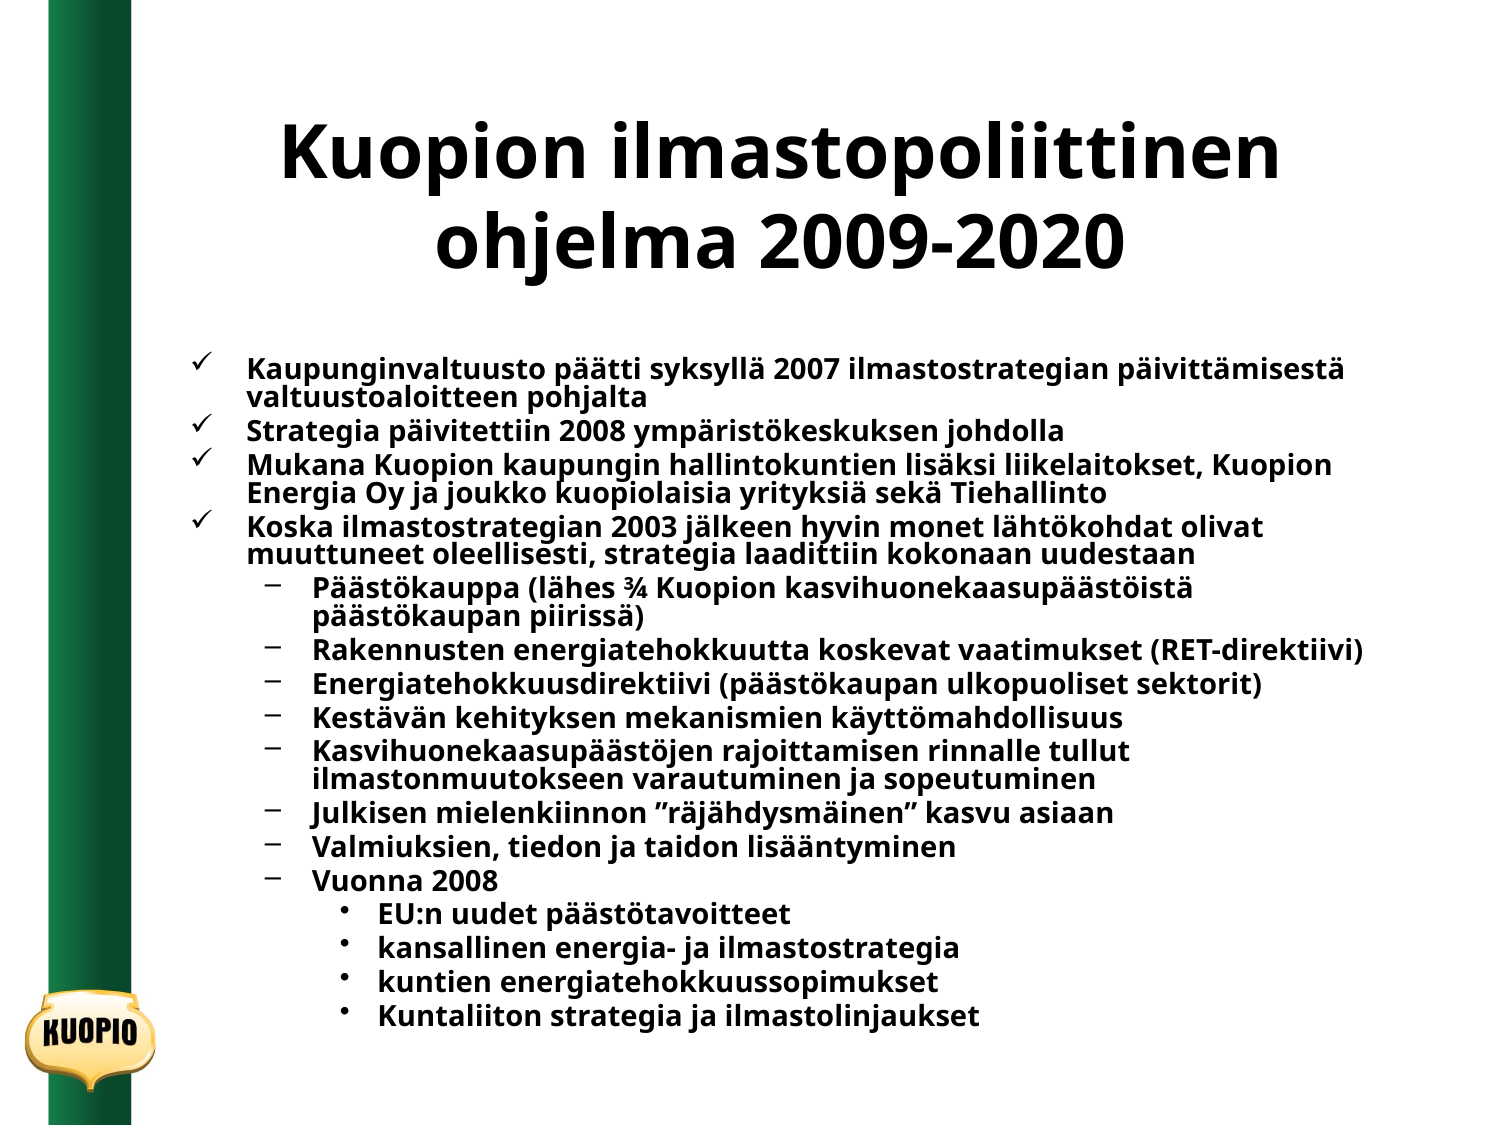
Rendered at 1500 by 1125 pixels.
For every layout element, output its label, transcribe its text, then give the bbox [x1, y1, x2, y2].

picture [24, 0, 156, 1125]
title Kuopion ilmastopoliittinen ohjelma 2009-2020 [174, 99, 1388, 288]
list Kaupunginvaltuusto päätti syksyllä 2007 ilmastostrategian päivittämisestä valtuustoaloitteen pohjalta Strategia päivitettiin 2008 ympäristökeskuksen johdolla Mukana Kuopion kaupungin hallintokuntien lisäksi liikelaitokset, Kuopion Energia Oy ja joukko kuopiolaisia yrityksiä sekä Tiehallinto Koska ilmastostrategian 2003 jälkeen hyvin monet lähtökohdat olivat muuttuneet oleellisesti, strategia laadittiin kokonaan uudestaan Päästökauppa (lähes ¾ Kuopion kasvihuonekaasupäästöistä päästökaupan piirissä) Rakennusten energiatehokkuutta koskevat vaatimukset (RET-direktiivi) Energiatehokkuusdirektiivi (päästökaupan ulkopuoliset sektorit) Kestävän kehityksen mekanismien käyttömahdollisuus Kasvihuonekaasupäästöjen rajoittamisen rinnalle tullut ilmastonmuutokseen varautuminen ja sopeutuminen Julkisen mielenkiinnon ”räjähdysmäinen” kasvu asiaan Valmiuksien, tiedon ja taidon lisääntyminen Vuonna 2008 EU:n uudet päästötavoitteet kansallinen energia- ja ilmastostrategia kuntien energiatehokkuussopimukset Kuntaliiton strategia ja ilmastolinjaukset [174, 349, 1424, 1048]
